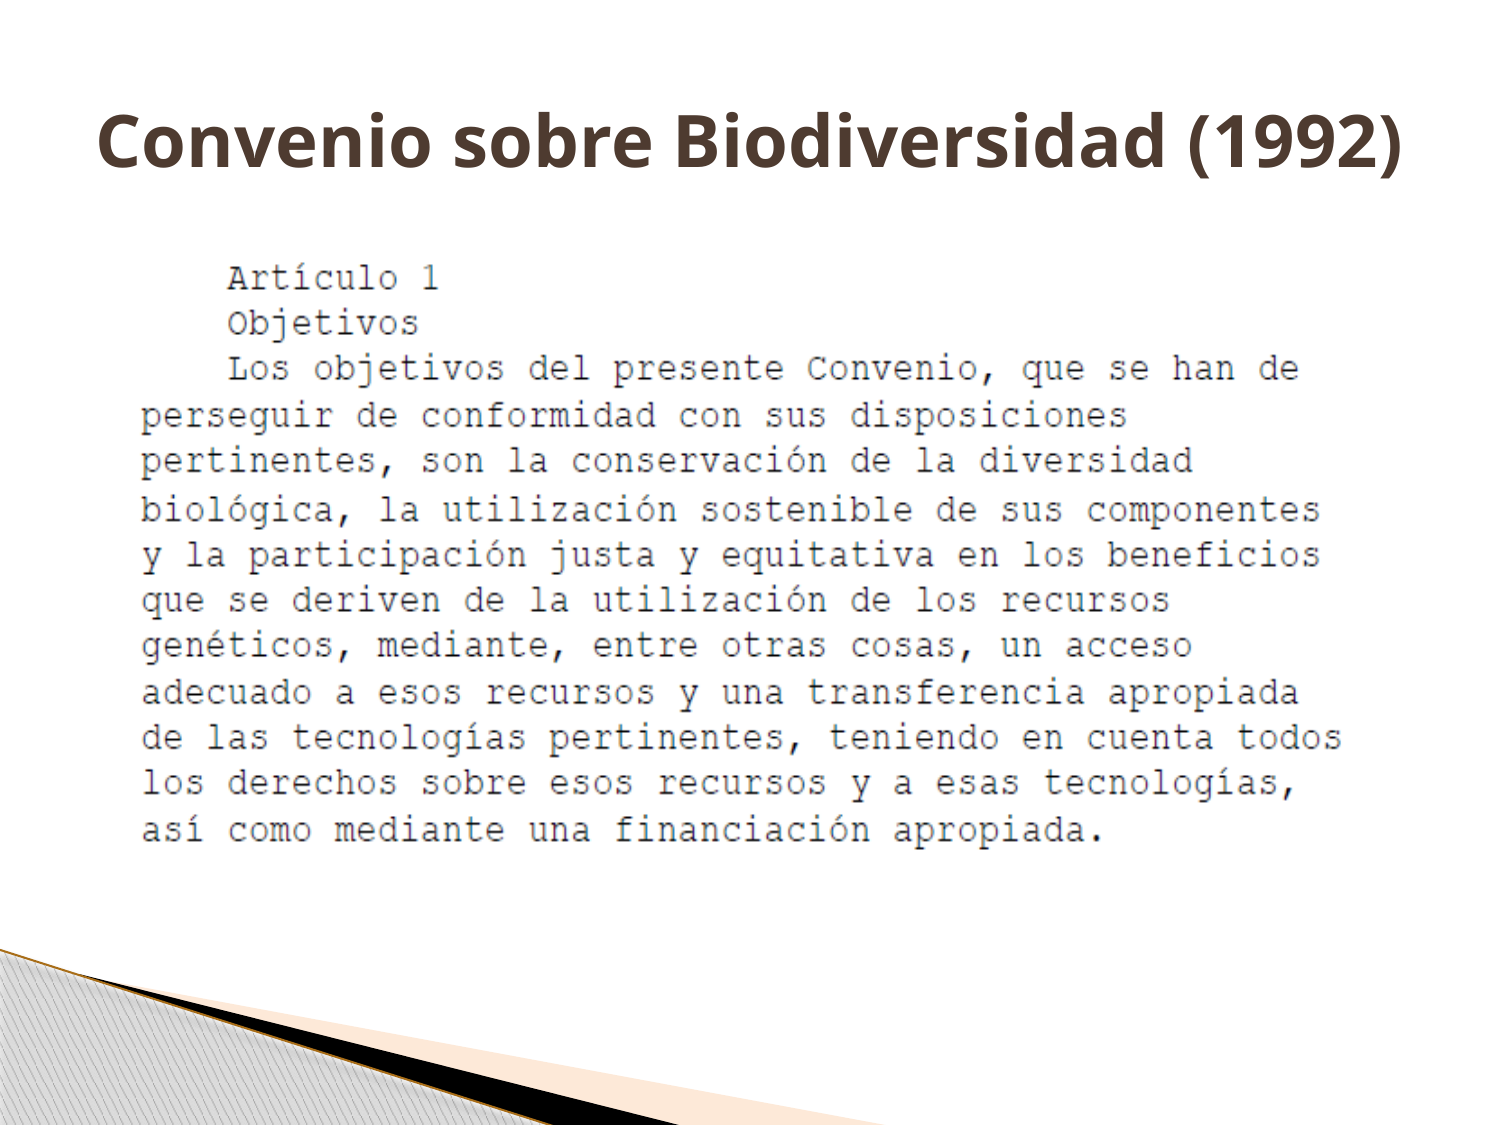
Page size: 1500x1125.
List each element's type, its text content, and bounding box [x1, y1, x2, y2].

title Convenio sobre Biodiversidad (1992) [75, 45, 1425, 233]
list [116, 257, 1397, 854]
